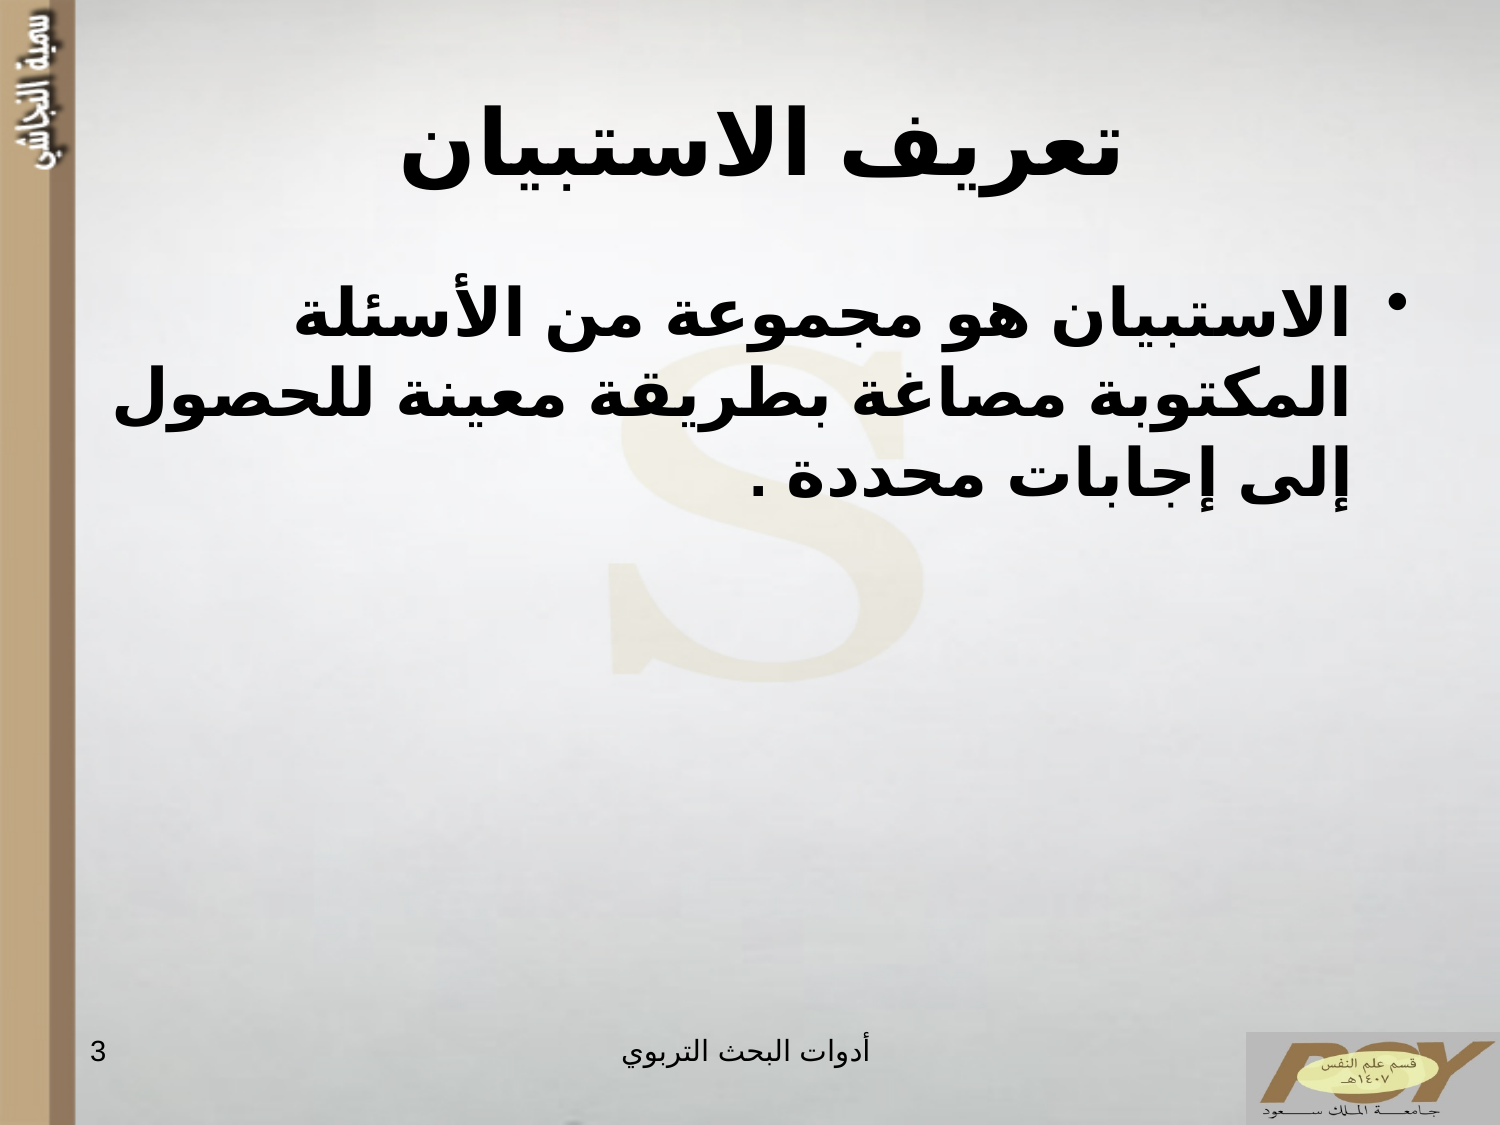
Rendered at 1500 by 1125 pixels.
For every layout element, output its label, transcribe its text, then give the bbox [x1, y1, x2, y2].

title تعريف الاستبيان [75, 45, 1425, 233]
slide_number 3 [75, 1024, 425, 1103]
list الاستبيان هو مجموعة من الأسئلة المكتوبة مصاغة بطريقة معينة للحصول إلى إجابات محددة . [75, 262, 1425, 1005]
footer أدوات البحث التربوي [512, 1024, 988, 1103]
picture [0, 0, 1500, 1125]
